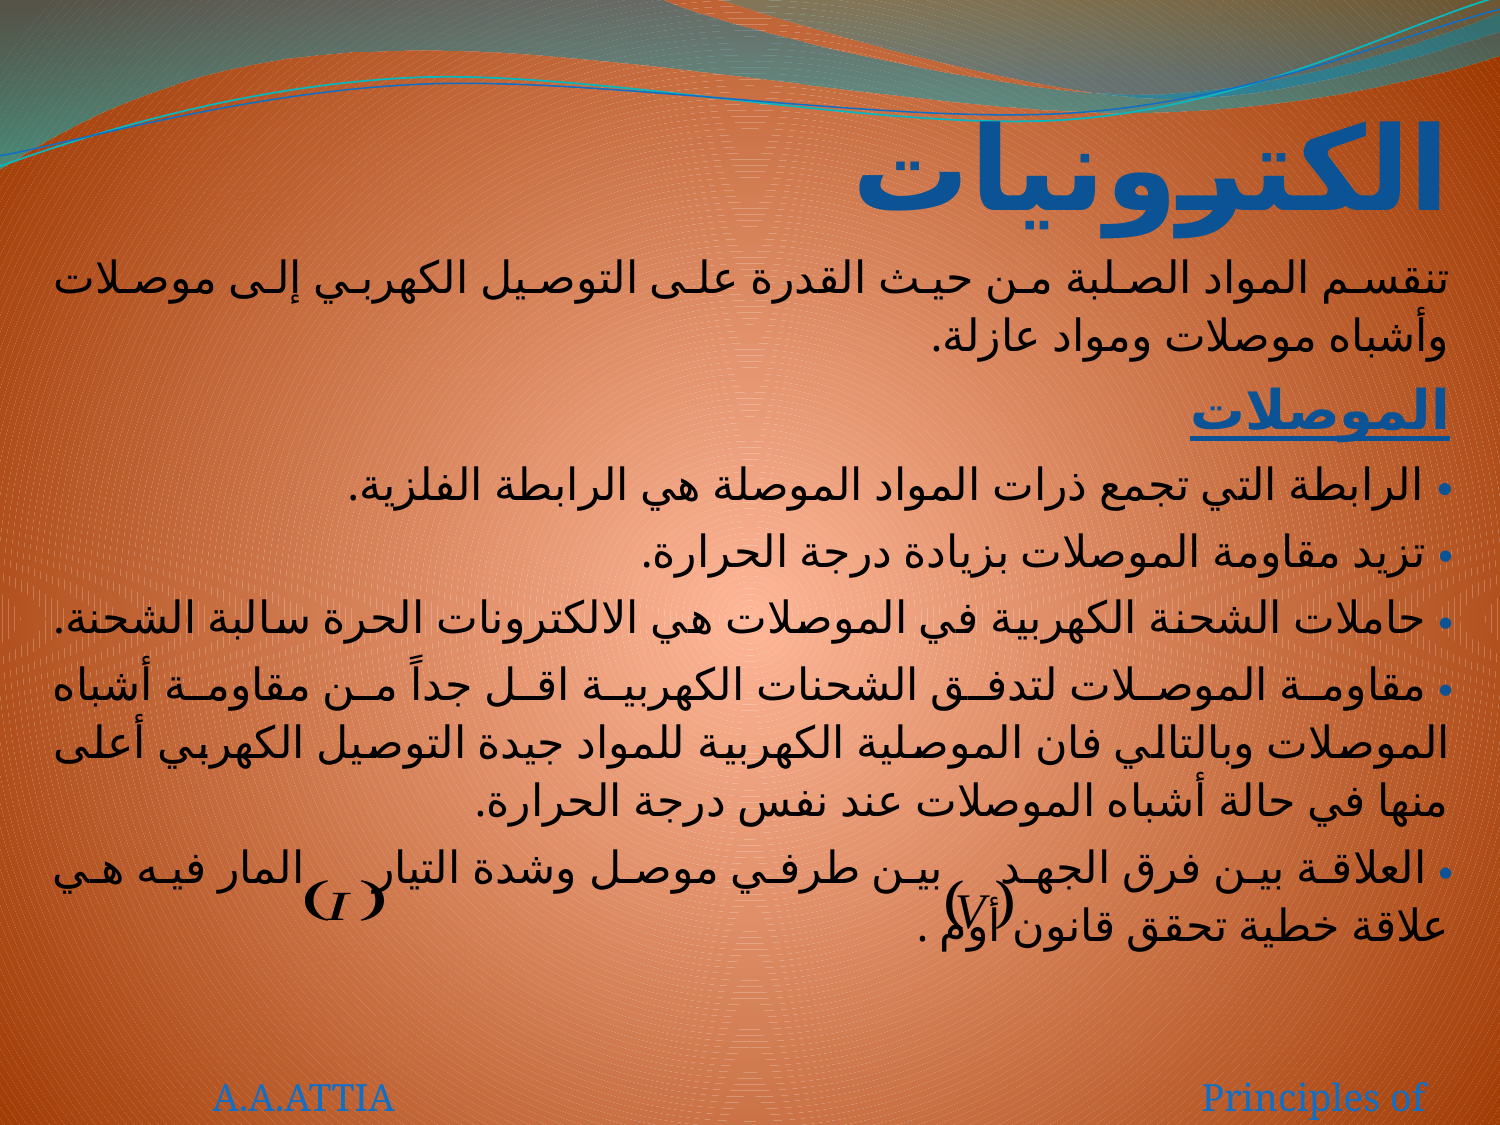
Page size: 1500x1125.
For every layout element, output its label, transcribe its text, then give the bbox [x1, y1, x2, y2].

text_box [674, 544, 826, 581]
title الكترونيات [87, 46, 1454, 246]
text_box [292, 878, 391, 939]
text_box A.A.ATTIA Principles of Electronics [58, 1066, 1453, 1125]
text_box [937, 878, 1017, 950]
subtitle تنقسم المواد الصلبة من حيث القدرة على التوصيل الكهربي إلى موصلات وأشباه موصلات ومواد عازلة. الموصلات الرابطة التي تجمع ذرات المواد الموصلة هي الرابطة الفلزية. تزيد مقاومة الموصلات بزيادة درجة الحرارة. حاملات الشحنة الكهربية في الموصلات هي الالكترونات الحرة سالبة الشحنة. مقاومة الموصلات لتدفق الشحنات الكهربية اقل جداً من مقاومة أشباه الموصلات وبالتالي فان الموصلية الكهربية للمواد جيدة التوصيل الكهربي أعلى منها في حالة أشباه الموصلات عند نفس درجة الحرارة. العلاقة بين فرق الجهد بين طرفي موصل وشدة التيار المار فيه هي علاقة خطية تحقق قانون أوم . [46, 246, 1454, 1032]
